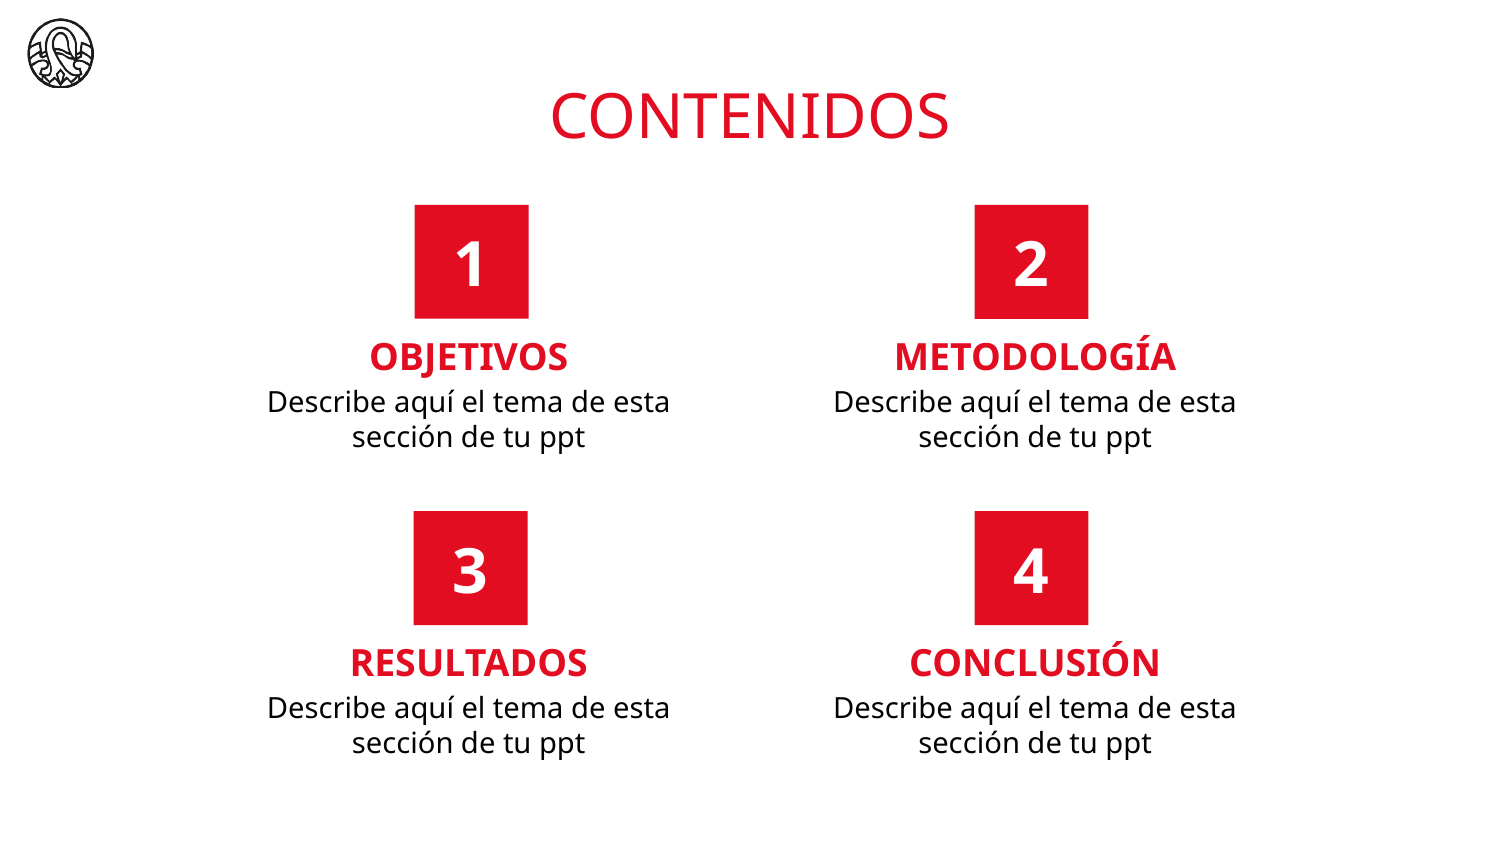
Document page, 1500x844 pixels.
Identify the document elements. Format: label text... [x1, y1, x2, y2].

subtitle CONCLUSIÓN [827, 630, 1243, 693]
picture [26, 18, 96, 88]
title 3 [413, 511, 528, 626]
subtitle RESULTADOS [249, 630, 689, 694]
title CONTENIDOS [97, 53, 1403, 167]
title 2 [974, 204, 1089, 319]
subtitle OBJETIVOS [249, 323, 689, 387]
subtitle Describe aquí el tema de esta sección de tu ppt [234, 674, 704, 774]
title 4 [974, 511, 1089, 626]
subtitle METODOLOGÍA [827, 323, 1243, 387]
title 1 [414, 204, 529, 319]
subtitle Describe aquí el tema de esta sección de tu ppt [800, 674, 1270, 774]
subtitle Describe aquí el tema de esta sección de tu ppt [234, 368, 704, 468]
subtitle Describe aquí el tema de esta sección de tu ppt [800, 368, 1270, 468]
